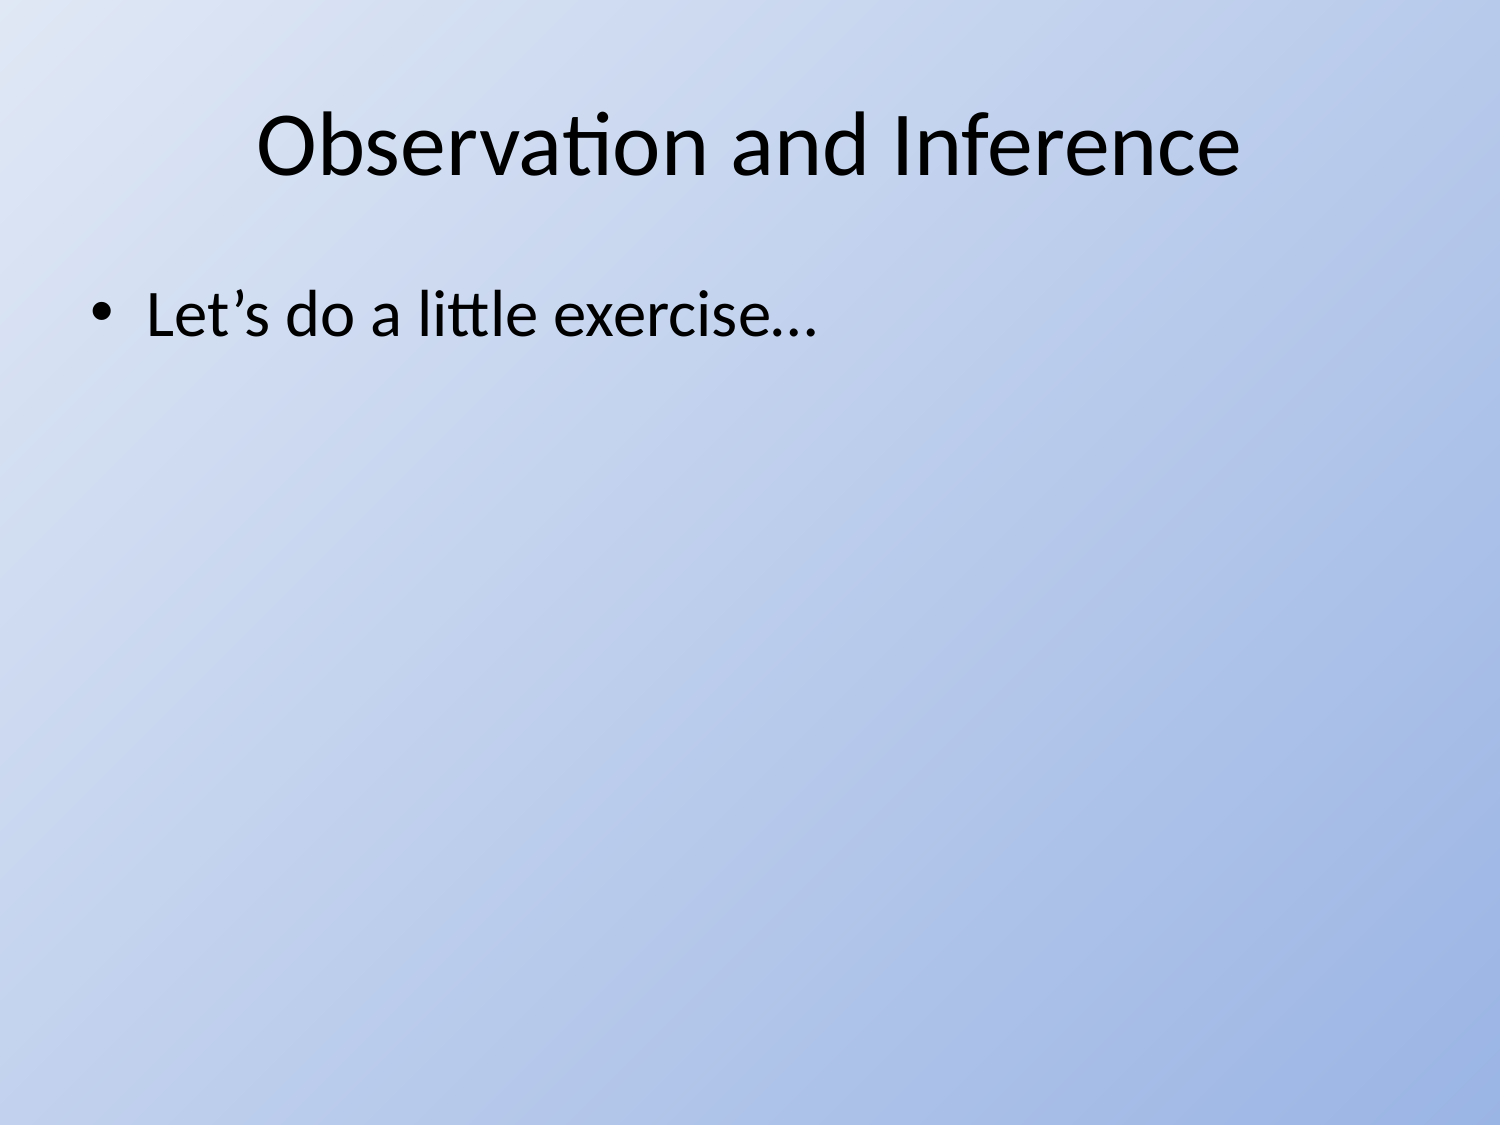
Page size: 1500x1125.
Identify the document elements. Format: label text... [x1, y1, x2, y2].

list Let’s do a little exercise… [75, 262, 1425, 1005]
title Observation and Inference [75, 45, 1425, 233]
